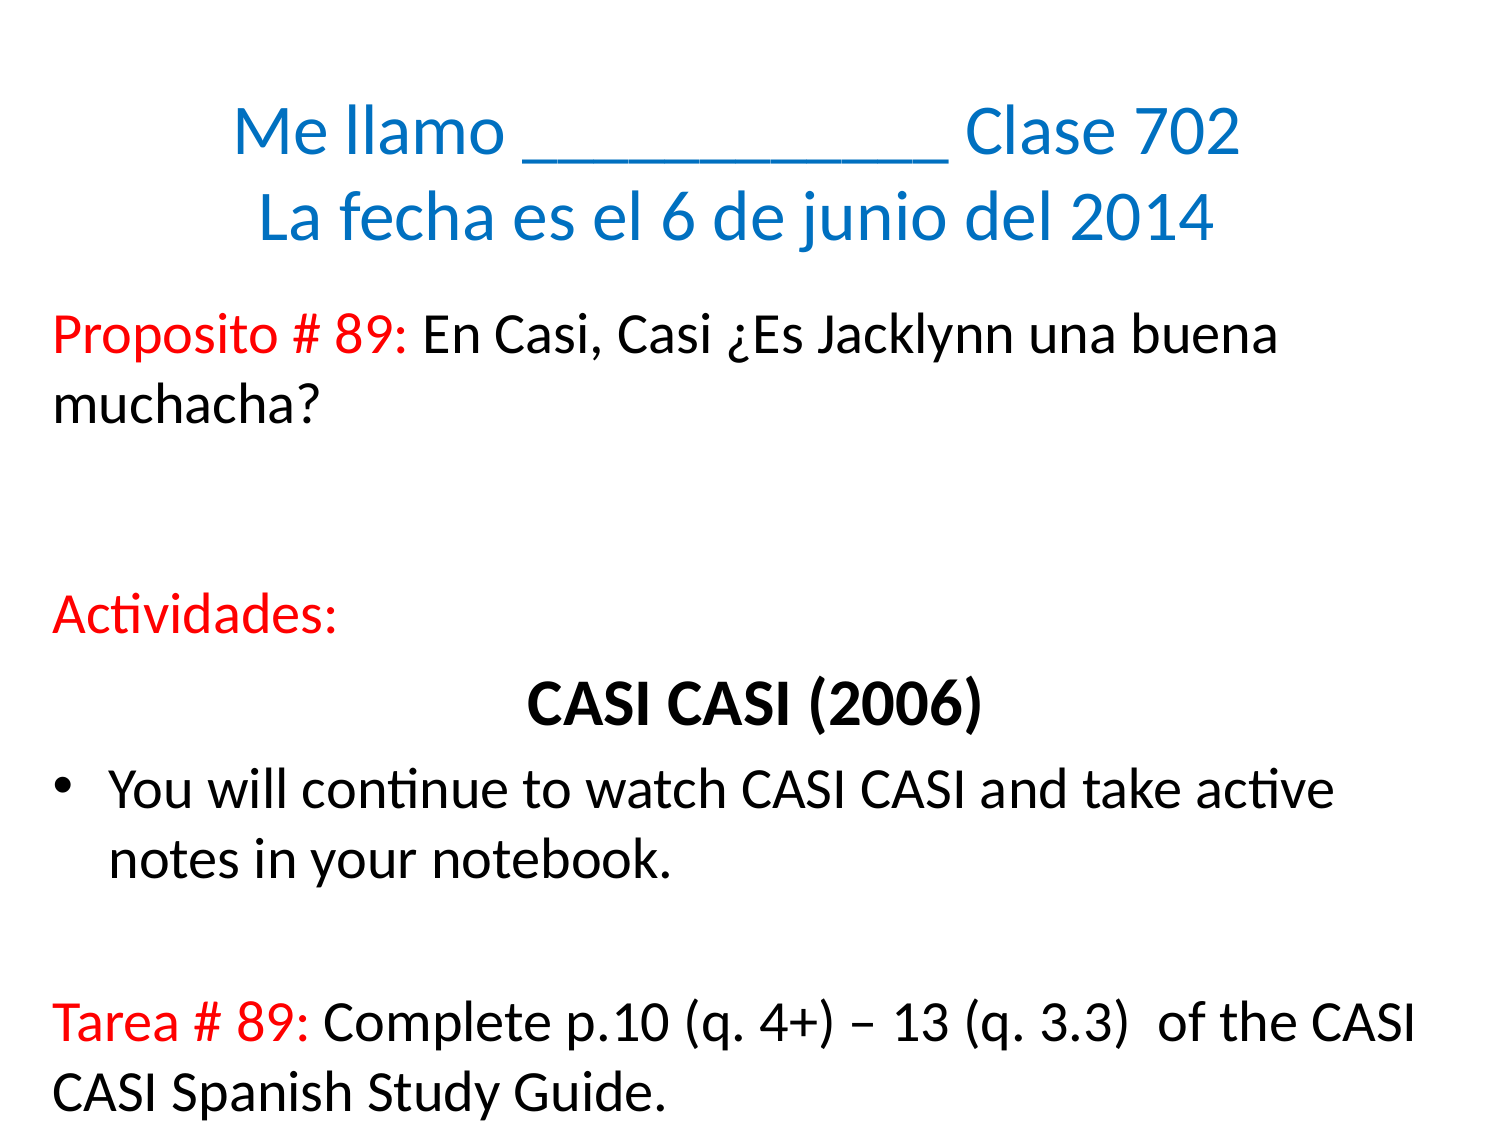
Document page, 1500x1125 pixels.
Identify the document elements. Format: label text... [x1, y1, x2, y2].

title Me llamo ____________ Clase 702 La fecha es el 6 de junio del 2014 [62, 75, 1413, 263]
list Proposito # 89: En Casi, Casi ¿Es Jacklynn una buena muchacha? Actividades: CASI CASI (2006) You will continue to watch CASI CASI and take active notes in your notebook. Tarea # 89: Complete p.10 (q. 4+) – 13 (q. 3.3) of the CASI CASI Spanish Study Guide. [37, 287, 1475, 1050]
